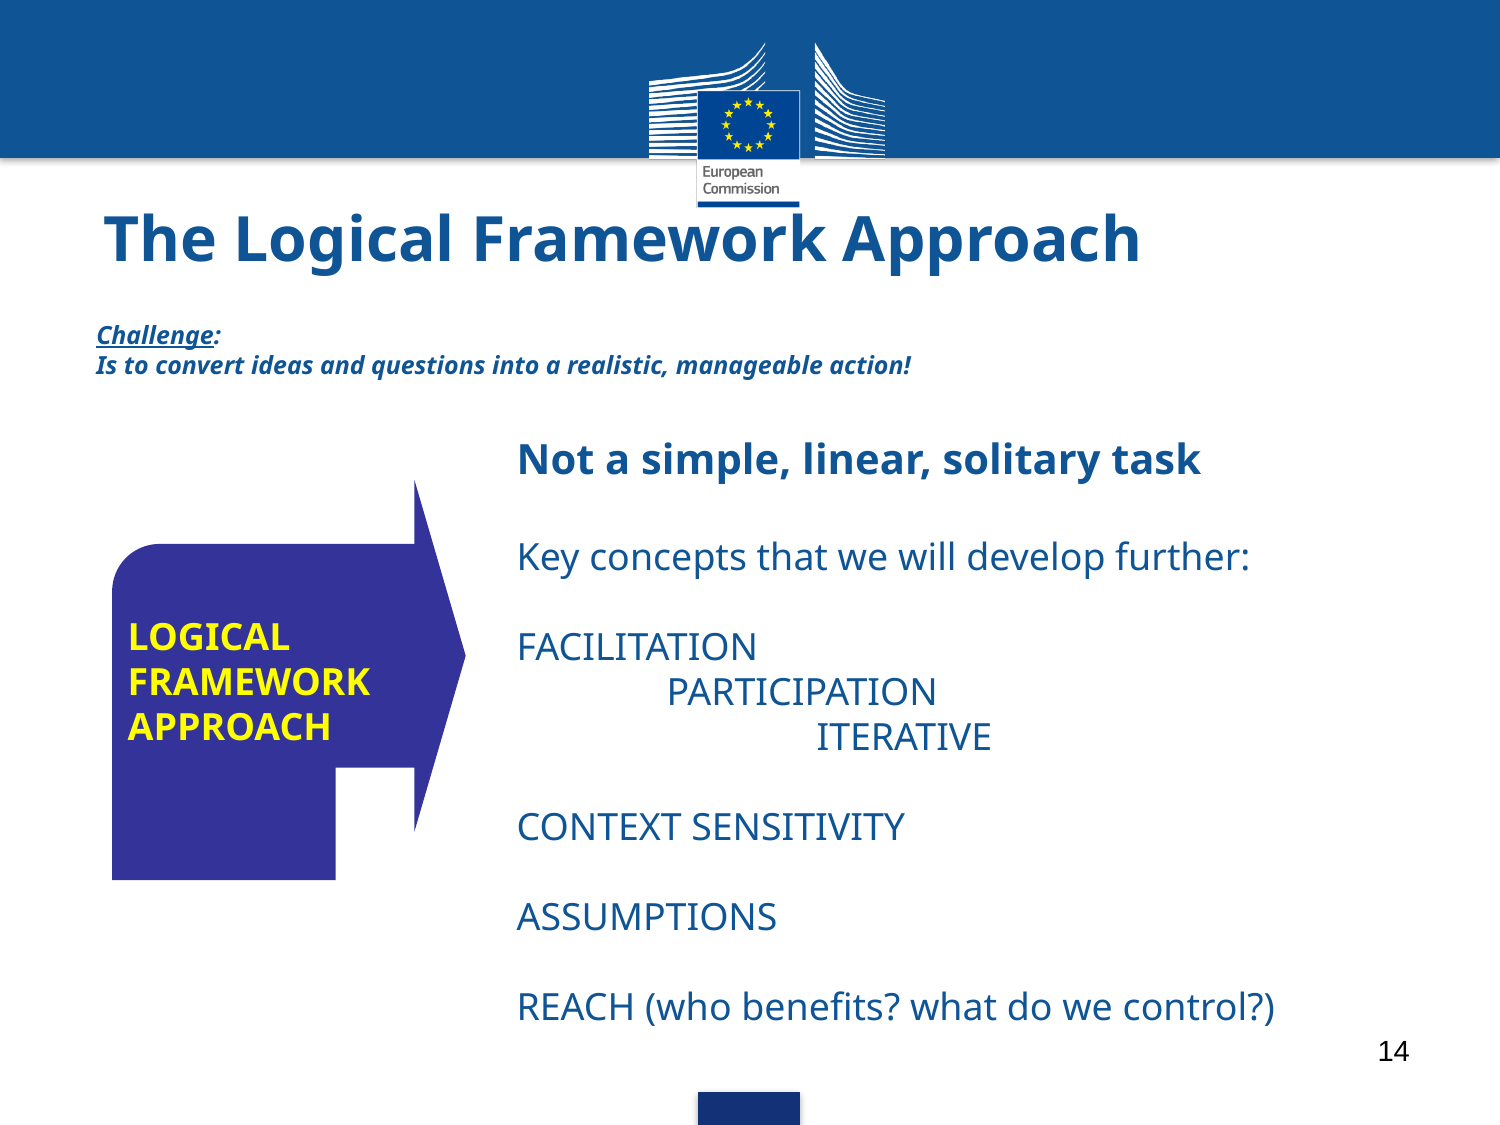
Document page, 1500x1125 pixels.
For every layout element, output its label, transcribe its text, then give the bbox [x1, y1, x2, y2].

title The Logical Framework Approach [29, 160, 1467, 312]
text_box Challenge: Is to convert ideas and questions into a realistic, manageable action! [81, 311, 1393, 387]
picture [649, 42, 885, 160]
slide_number 14 [1074, 1036, 1426, 1103]
text_box LOGICAL FRAMEWORK APPROACH [112, 479, 466, 881]
text_box Not a simple, linear, solitary task Key concepts that we will develop further: FACILITATION PARTICIPATION ITERATIVE CONTEXT SENSITIVITY ASSUMPTIONS REACH (who benefits? what do we control?) [501, 425, 1447, 1036]
